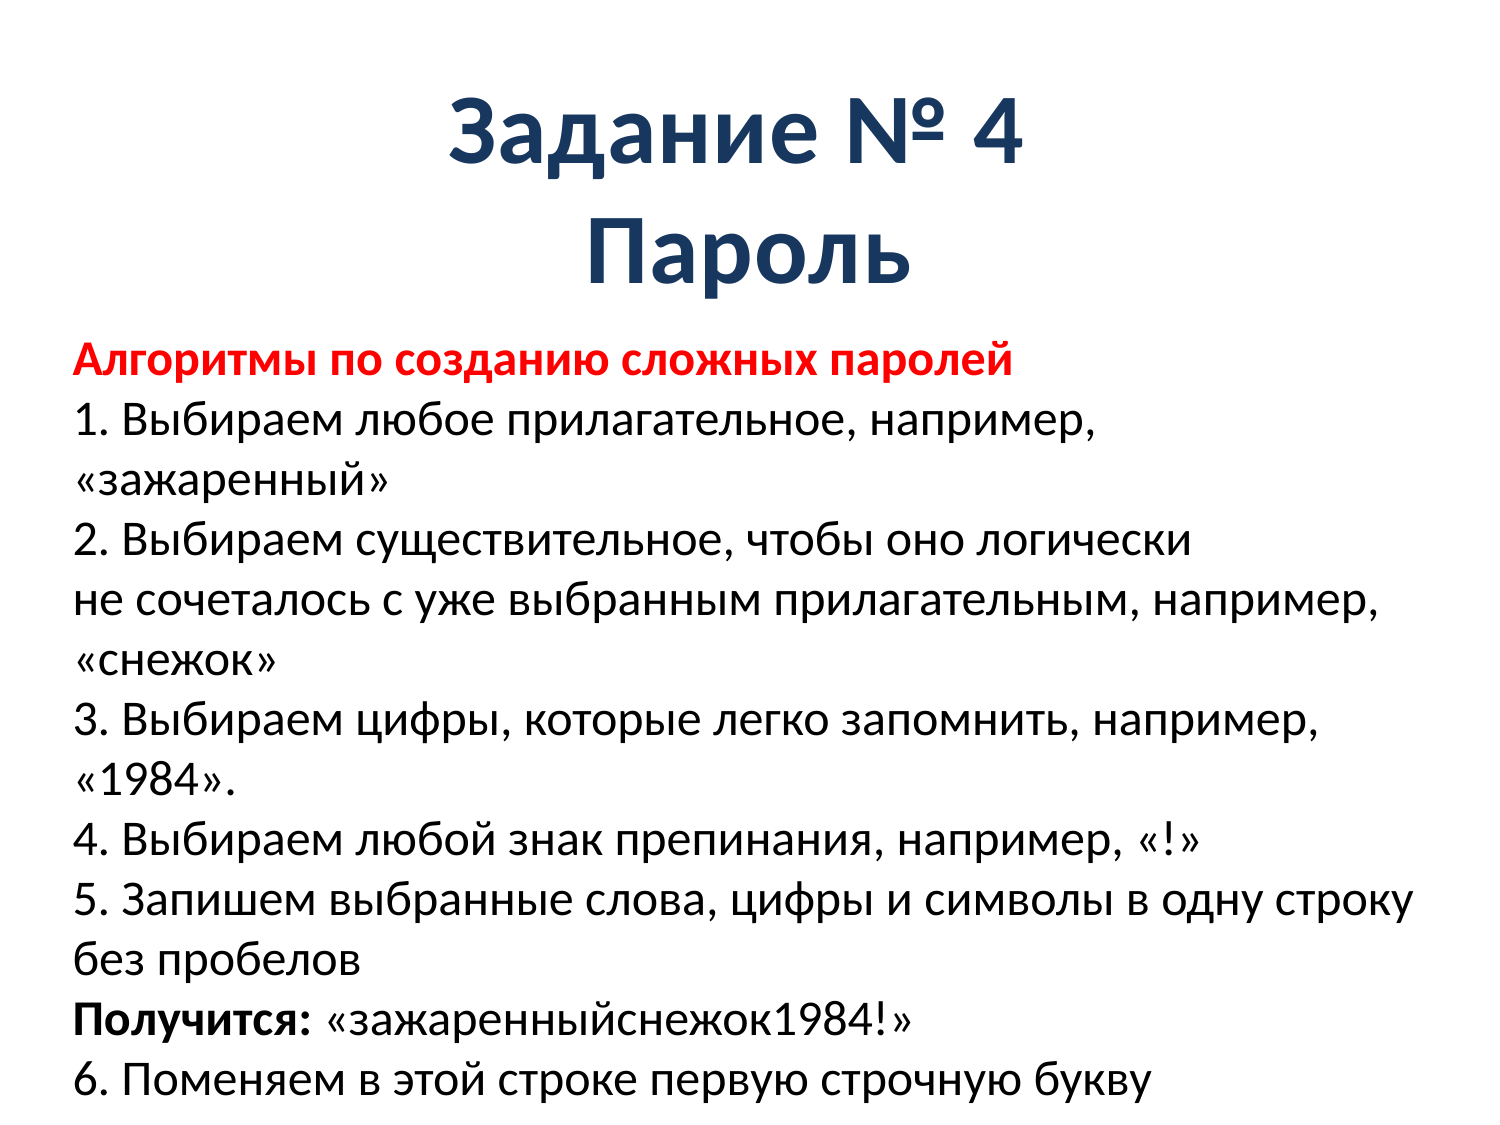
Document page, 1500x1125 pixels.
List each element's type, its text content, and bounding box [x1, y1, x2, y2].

text_box Задание № 4 Пароль [433, 55, 1064, 311]
text_box Алгоритмы по созданию сложных паролей 1. Выбираем любое прилагательное, например, «зажаренный» 2. Выбираем существительное, чтобы оно логически не сочеталось с уже выбранным прилагательным, например, «снежок» 3. Выбираем цифры, которые легко запомнить, например, «1984». 4. Выбираем любой знак препинания, например, «!» 5. Запишем выбранные слова, цифры и символы в одну строку без пробелов Получится: «зажаренныйснежок1984!» 6. Поменяем в этой строке первую строчную букву на прописную: «Зажаренныйснежок1984!» [57, 318, 1440, 1125]
